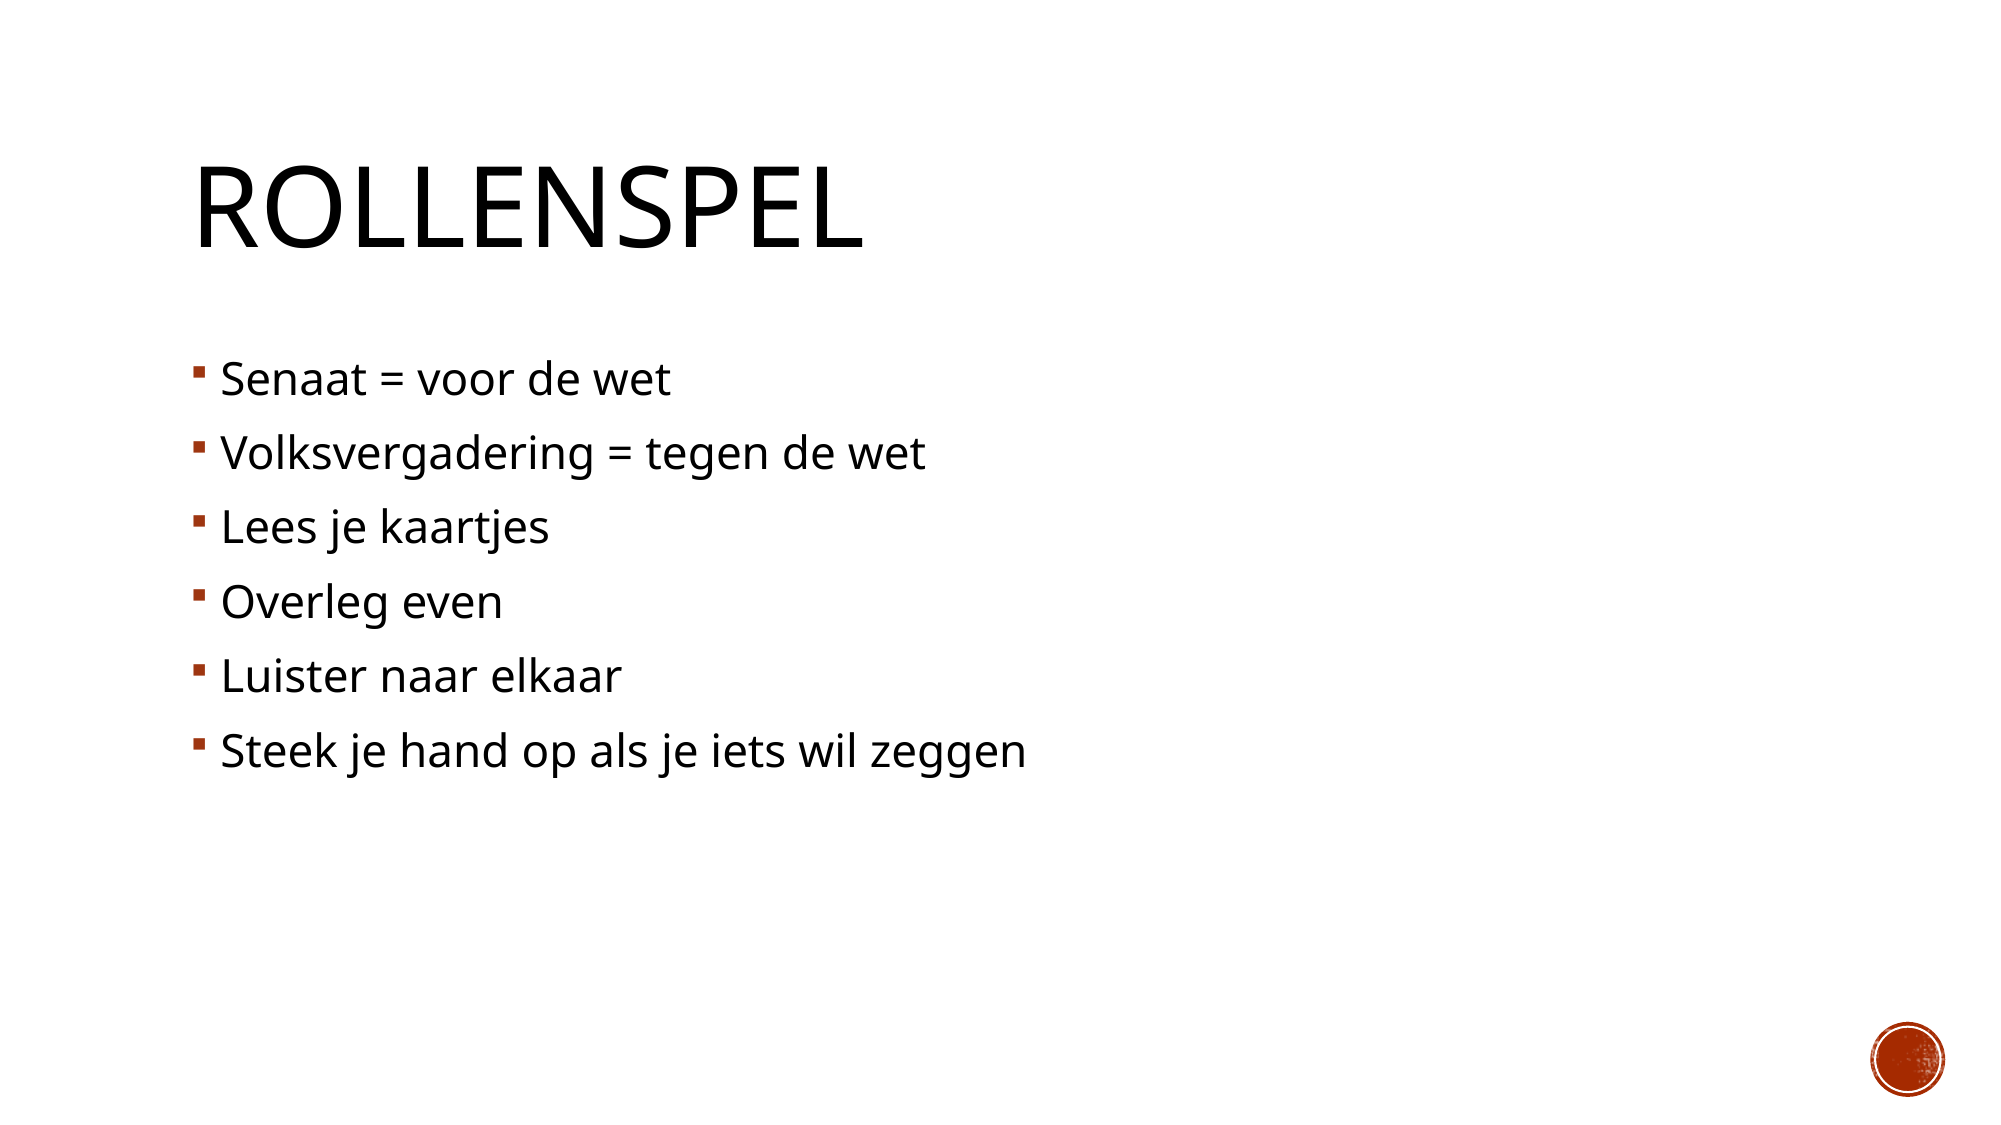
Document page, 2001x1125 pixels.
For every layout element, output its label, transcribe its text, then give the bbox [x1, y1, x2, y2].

list Senaat = voor de wet Volksvergadering = tegen de wet Lees je kaartjes Overleg even Luister naar elkaar Steek je hand op als je iets wil zeggen [175, 348, 1826, 1013]
title Rollenspel [175, 79, 1826, 344]
